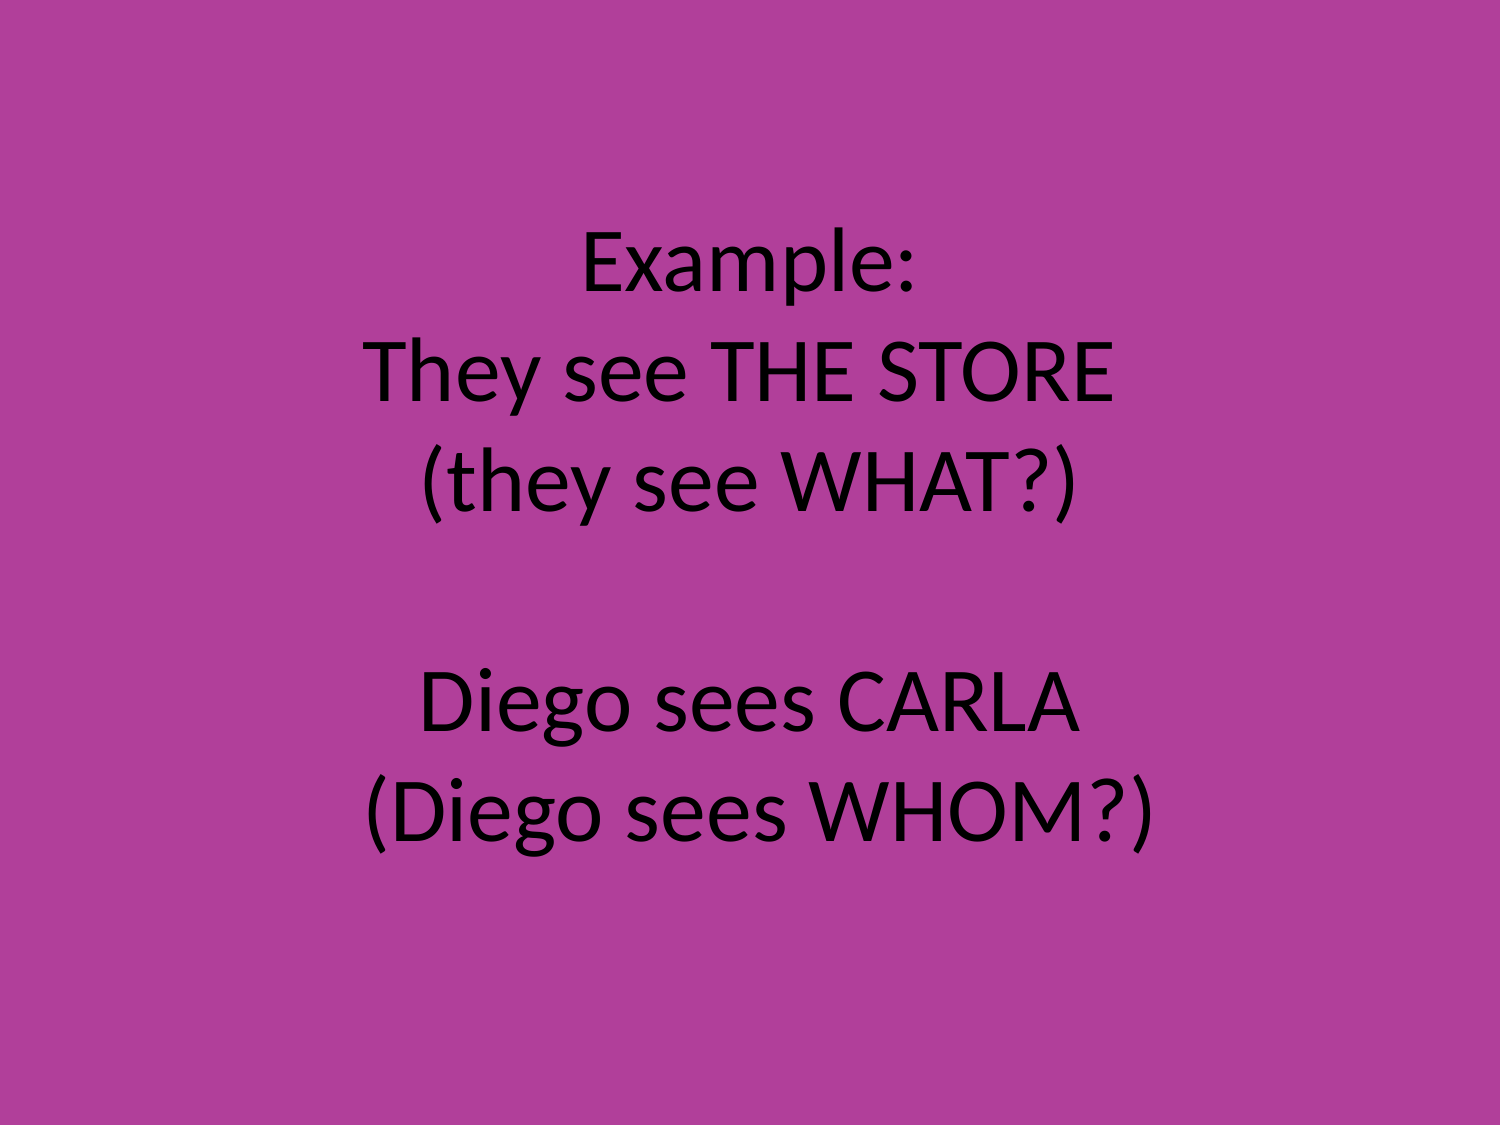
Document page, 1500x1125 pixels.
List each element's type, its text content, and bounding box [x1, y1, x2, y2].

title Example: They see THE STORE (they see WHAT?) Diego sees CARLA (Diego sees WHOM?) [75, 45, 1425, 1014]
